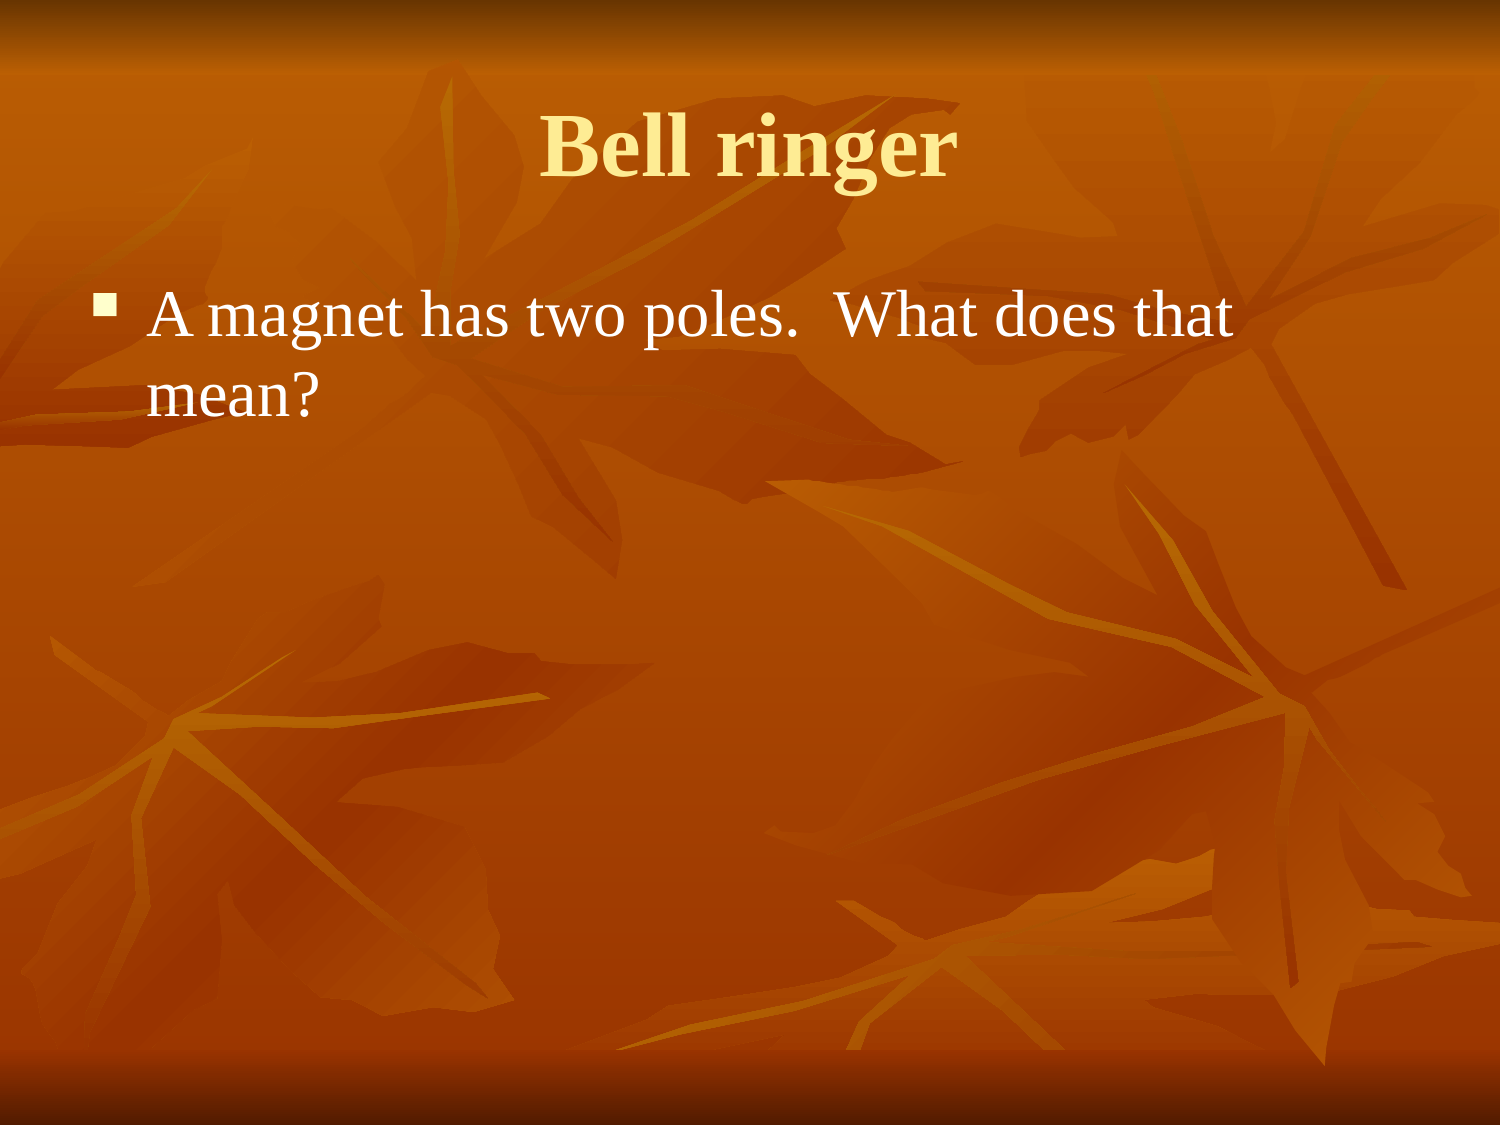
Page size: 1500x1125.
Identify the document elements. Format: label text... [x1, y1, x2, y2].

list A magnet has two poles. What does that mean? [74, 262, 1313, 1006]
title Bell ringer [74, 45, 1426, 234]
